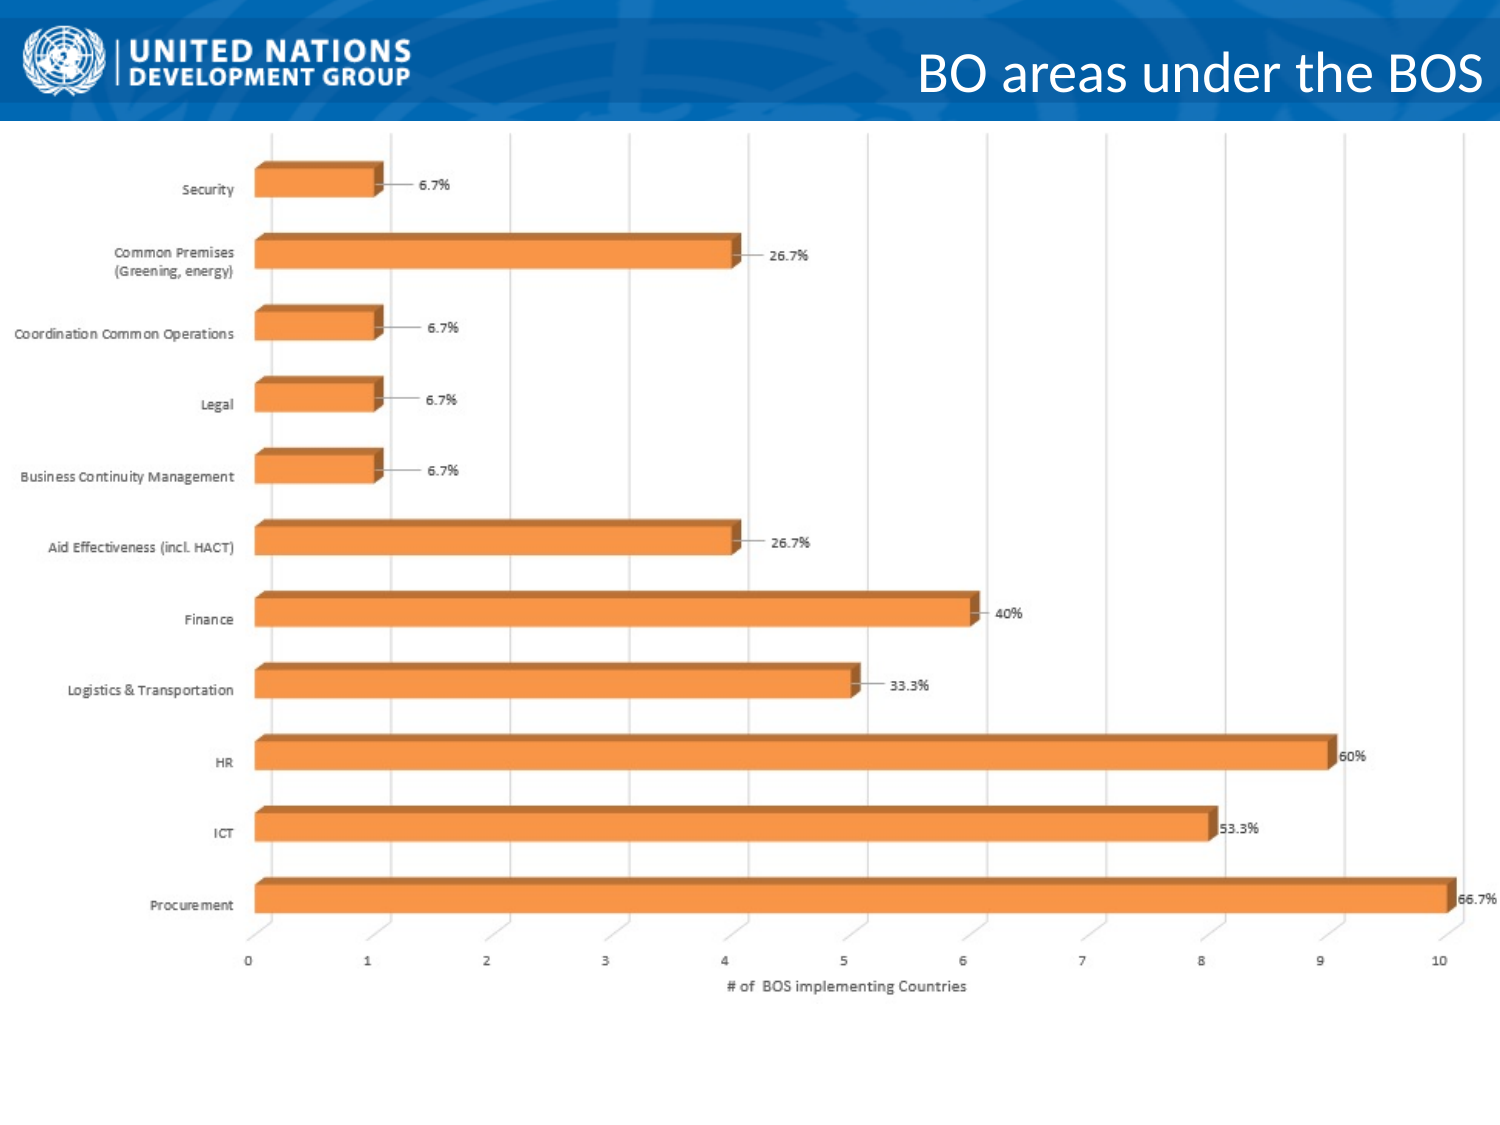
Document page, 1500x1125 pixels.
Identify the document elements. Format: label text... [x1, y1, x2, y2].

title BO areas under the BOS [312, 0, 1500, 120]
picture [0, 0, 1500, 1005]
